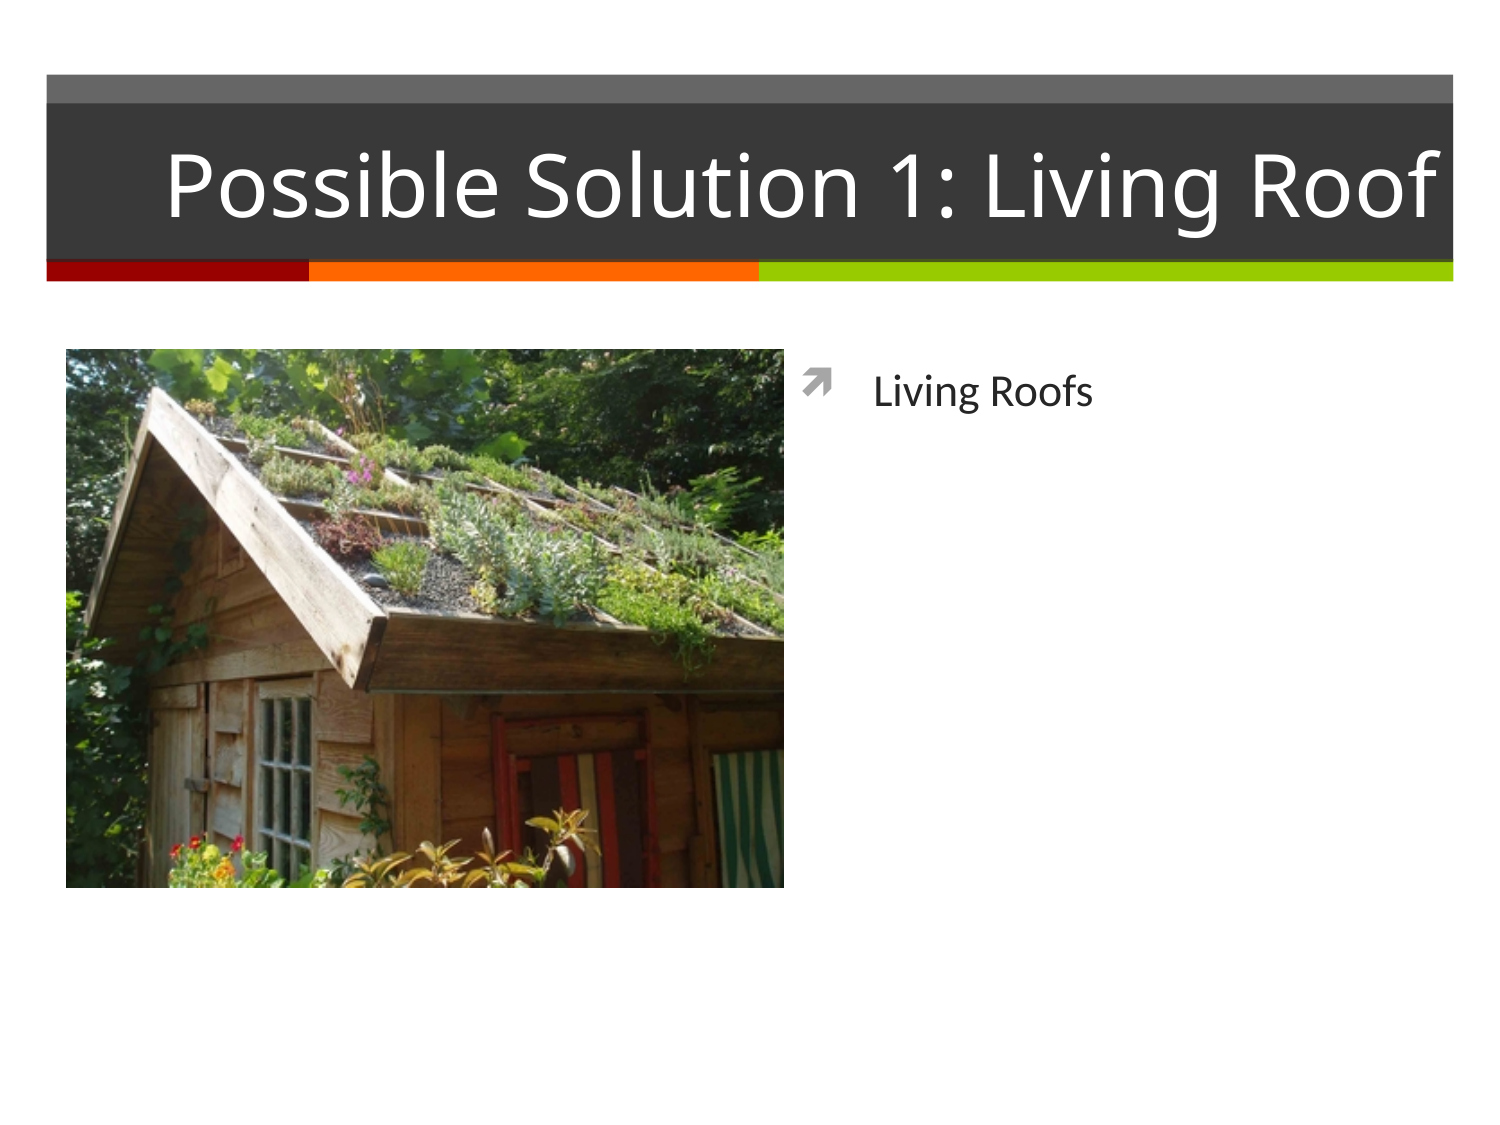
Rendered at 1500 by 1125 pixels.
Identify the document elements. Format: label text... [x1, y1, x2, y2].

title Possible Solution 1: Living Roof [46, 103, 1454, 263]
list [65, 255, 785, 982]
list Living Roofs [783, 352, 1429, 1005]
